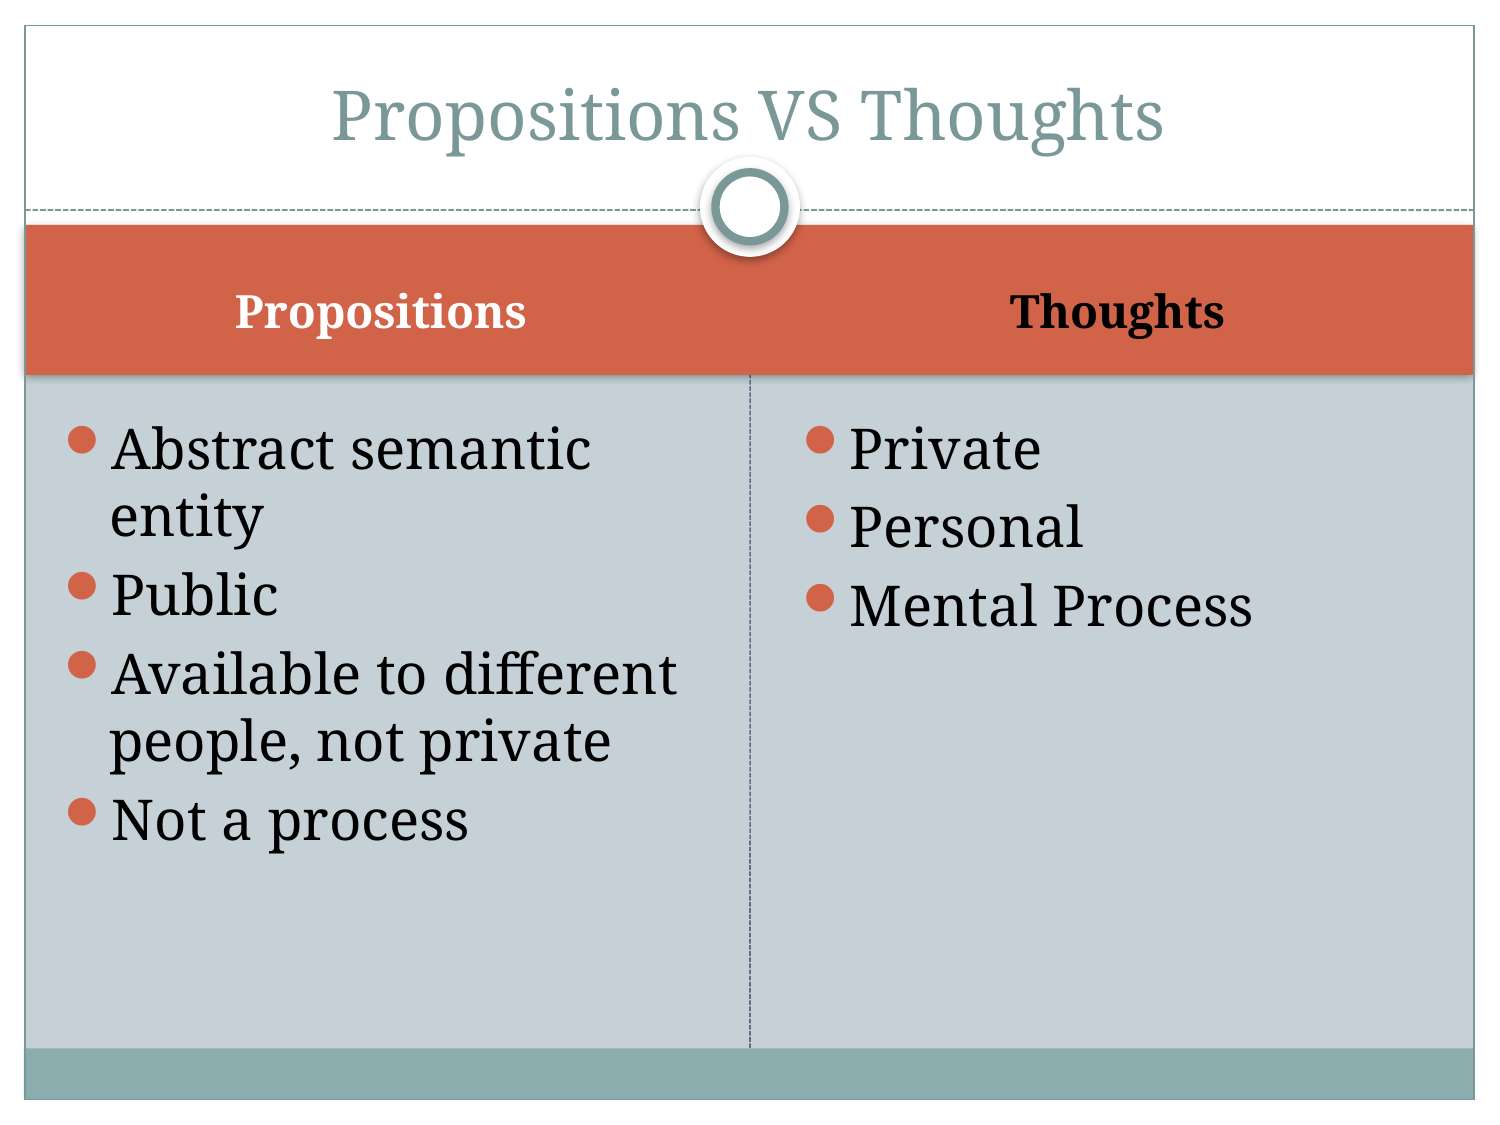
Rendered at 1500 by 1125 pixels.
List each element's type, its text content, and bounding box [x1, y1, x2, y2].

list Propositions [48, 249, 714, 371]
list Private Personal Mental Process [787, 405, 1450, 1033]
list Abstract semantic entity Public Available to different people, not private Not a process [49, 405, 713, 1032]
list Thoughts [785, 249, 1450, 371]
title Propositions VS Thoughts [49, 37, 1450, 162]
